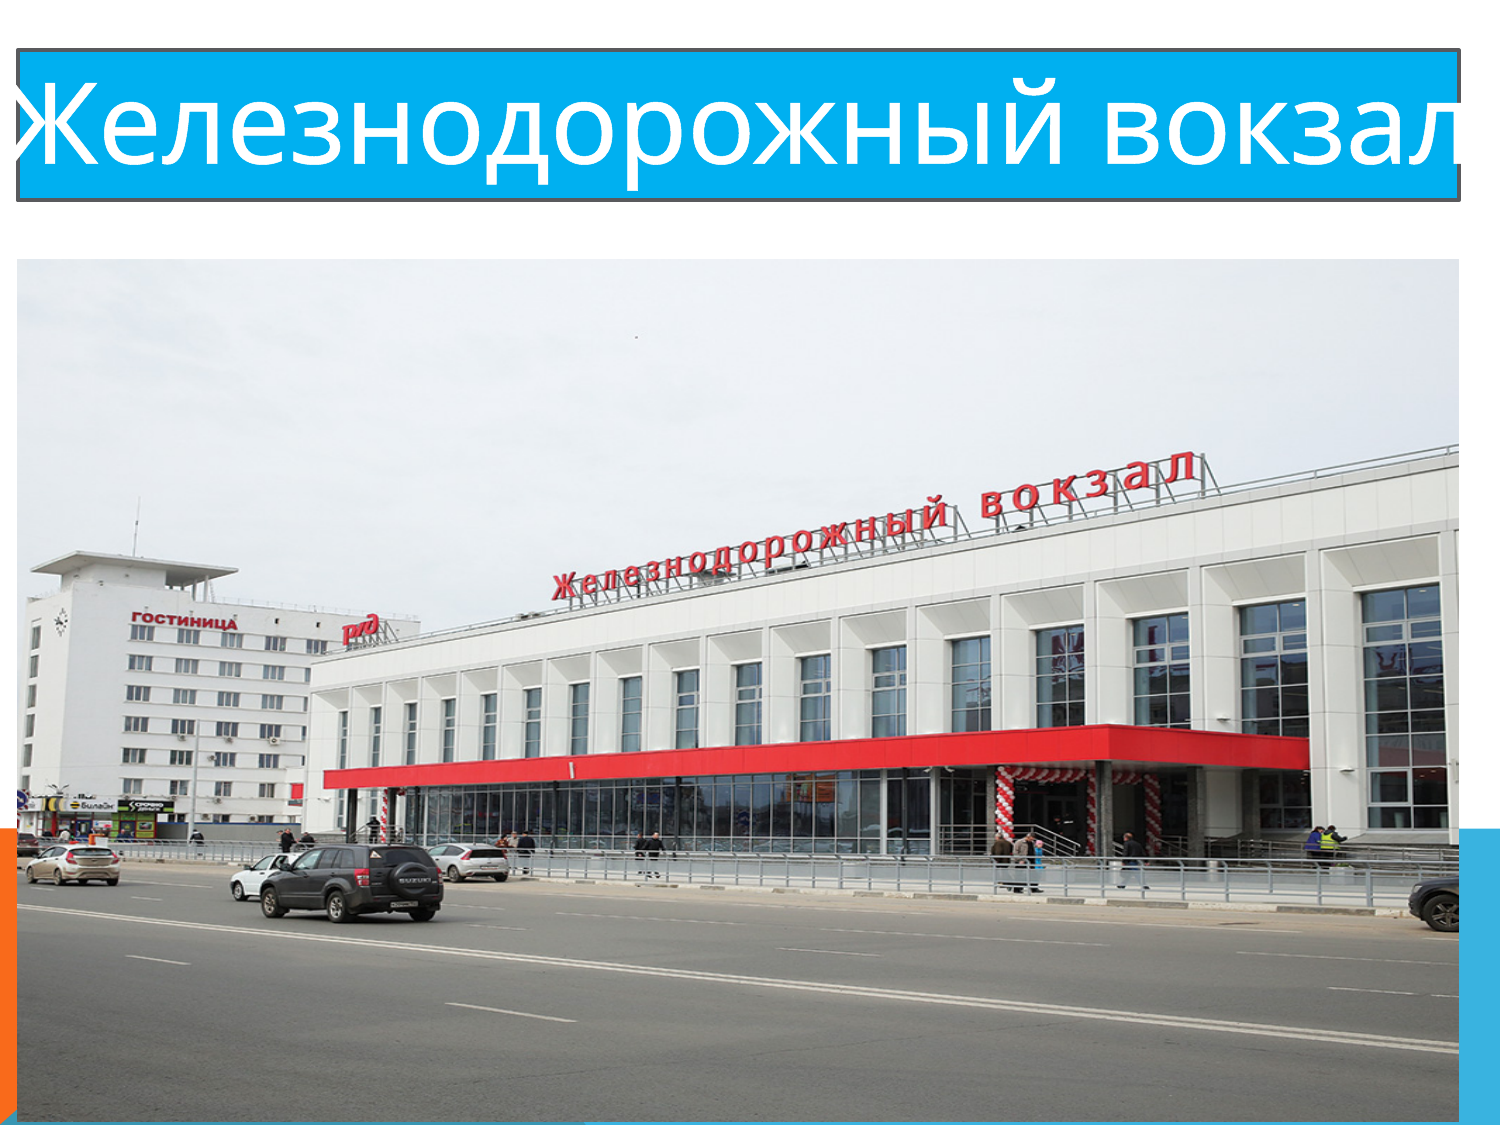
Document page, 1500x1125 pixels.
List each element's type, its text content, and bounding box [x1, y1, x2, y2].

text_box Железнодорожный вокзал [0, 43, 1490, 194]
text_box [16, 194, 1461, 202]
picture [17, 258, 1459, 1122]
